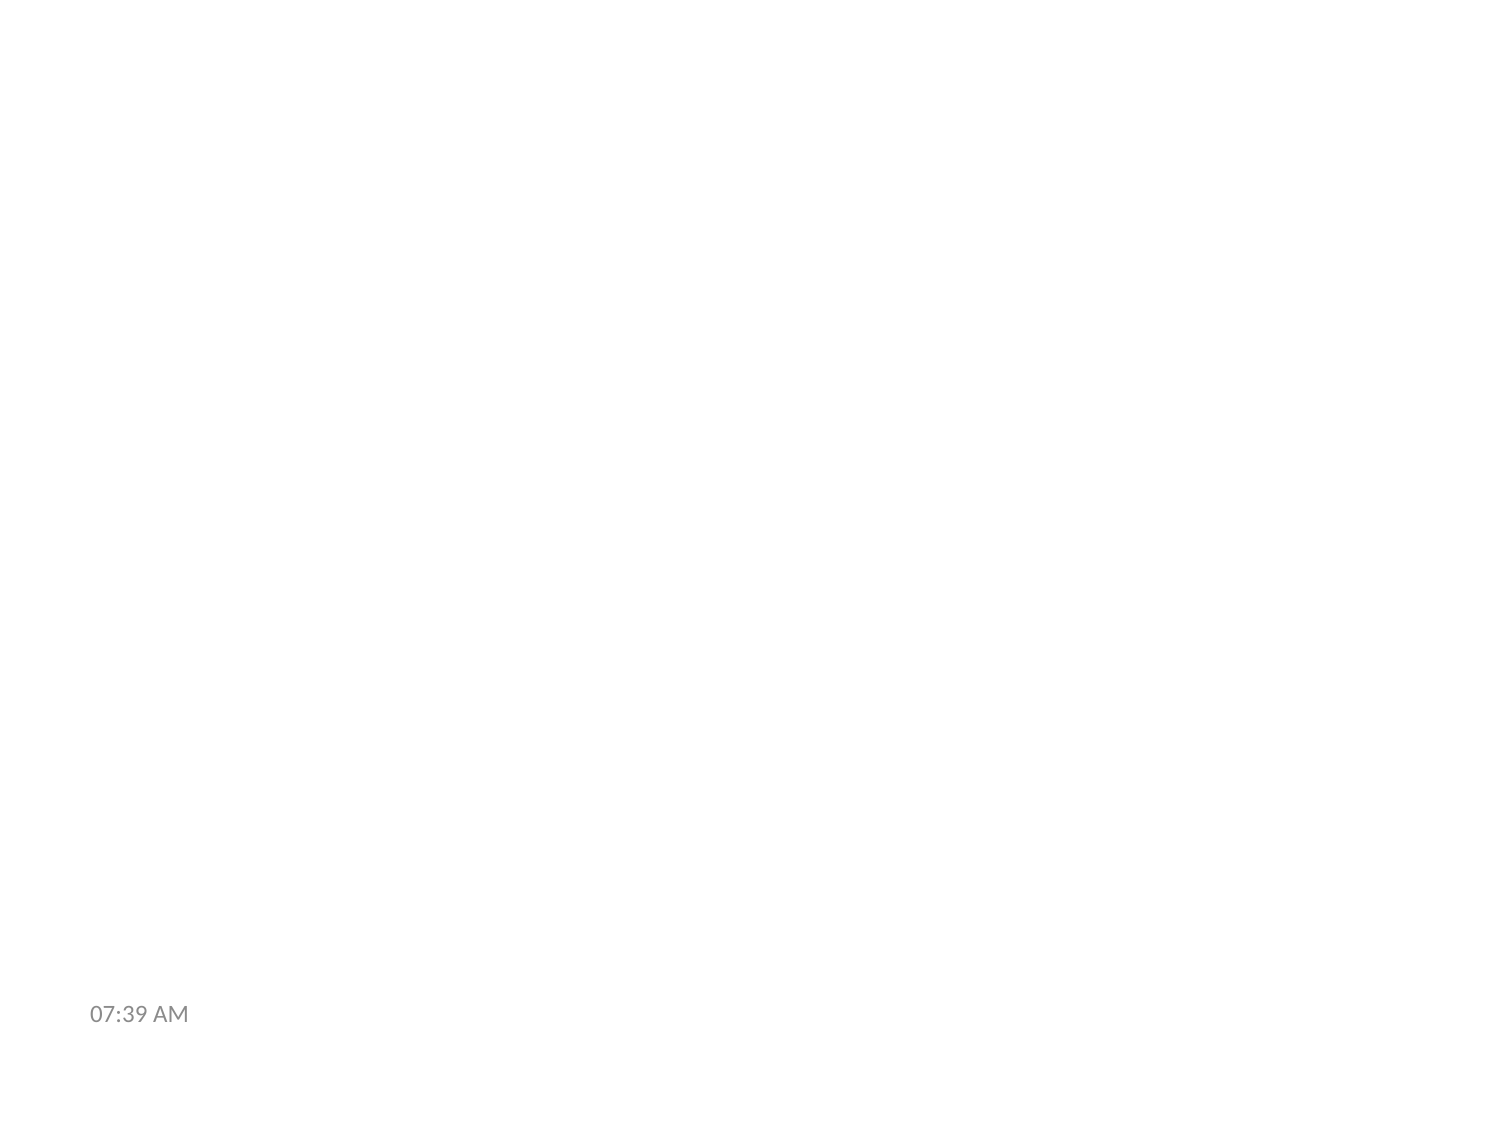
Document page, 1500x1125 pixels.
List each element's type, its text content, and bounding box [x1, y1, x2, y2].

text_box 3:35 PM [75, 982, 425, 1043]
